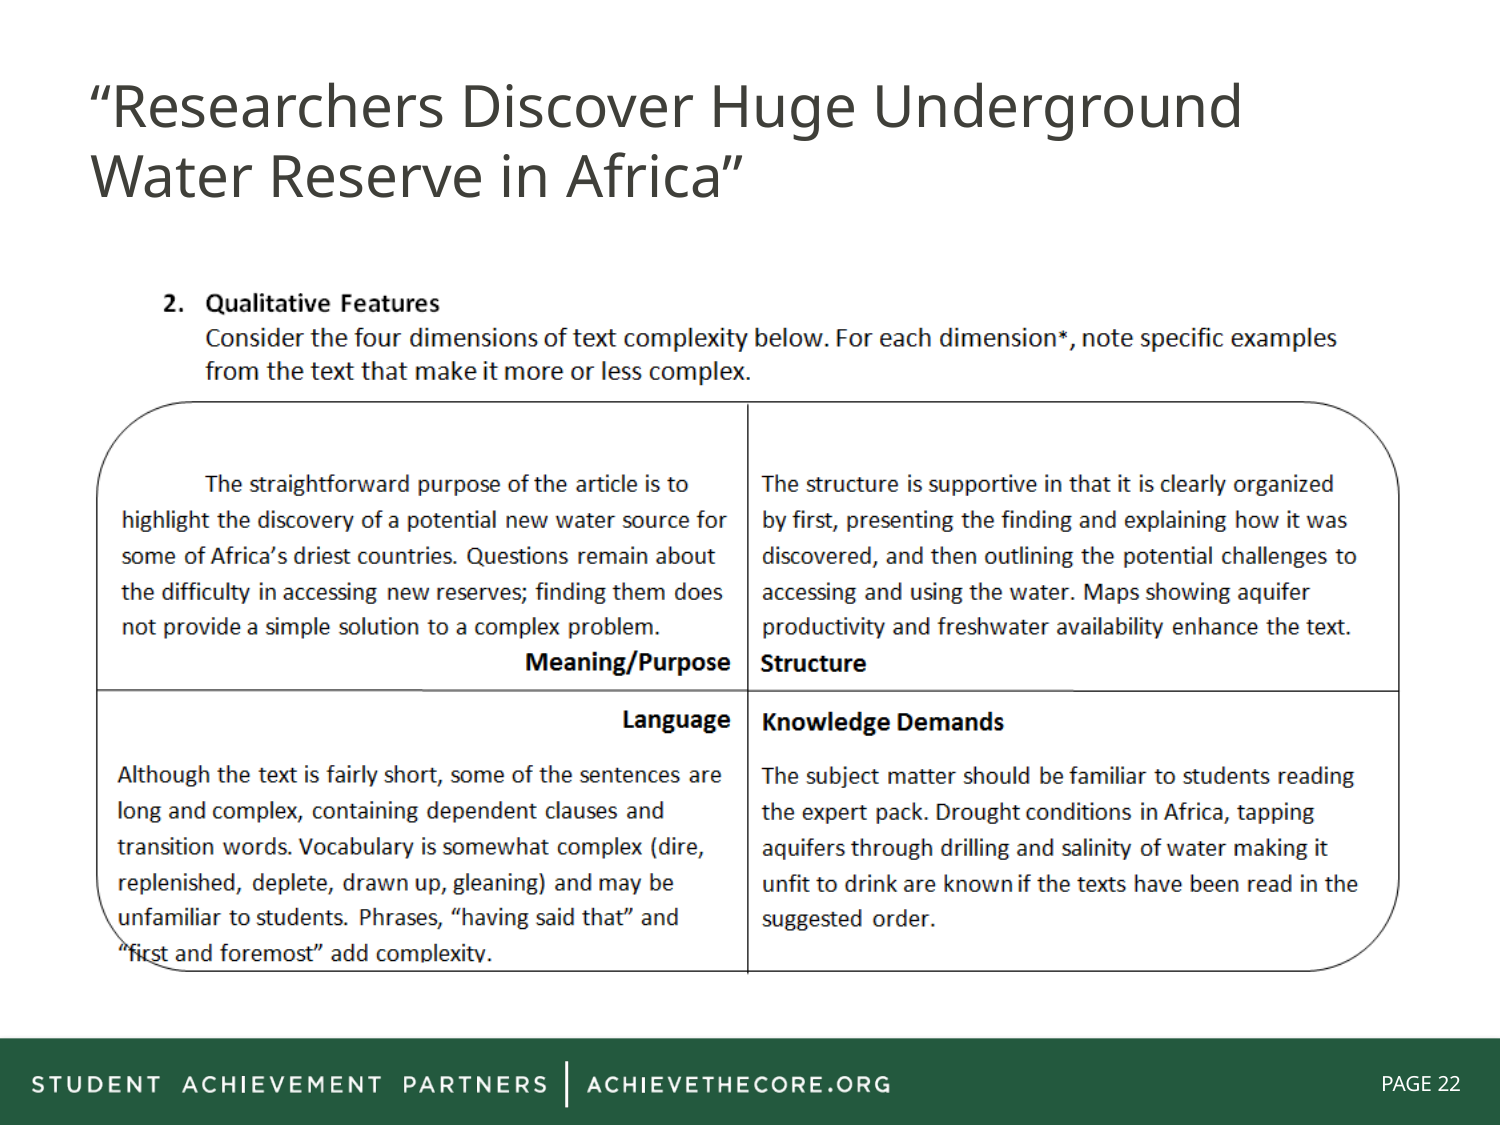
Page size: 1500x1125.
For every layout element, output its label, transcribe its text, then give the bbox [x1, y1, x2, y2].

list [74, 283, 1426, 984]
title “Researchers Discover Huge Underground Water Reserve in Africa” [75, 45, 1425, 233]
